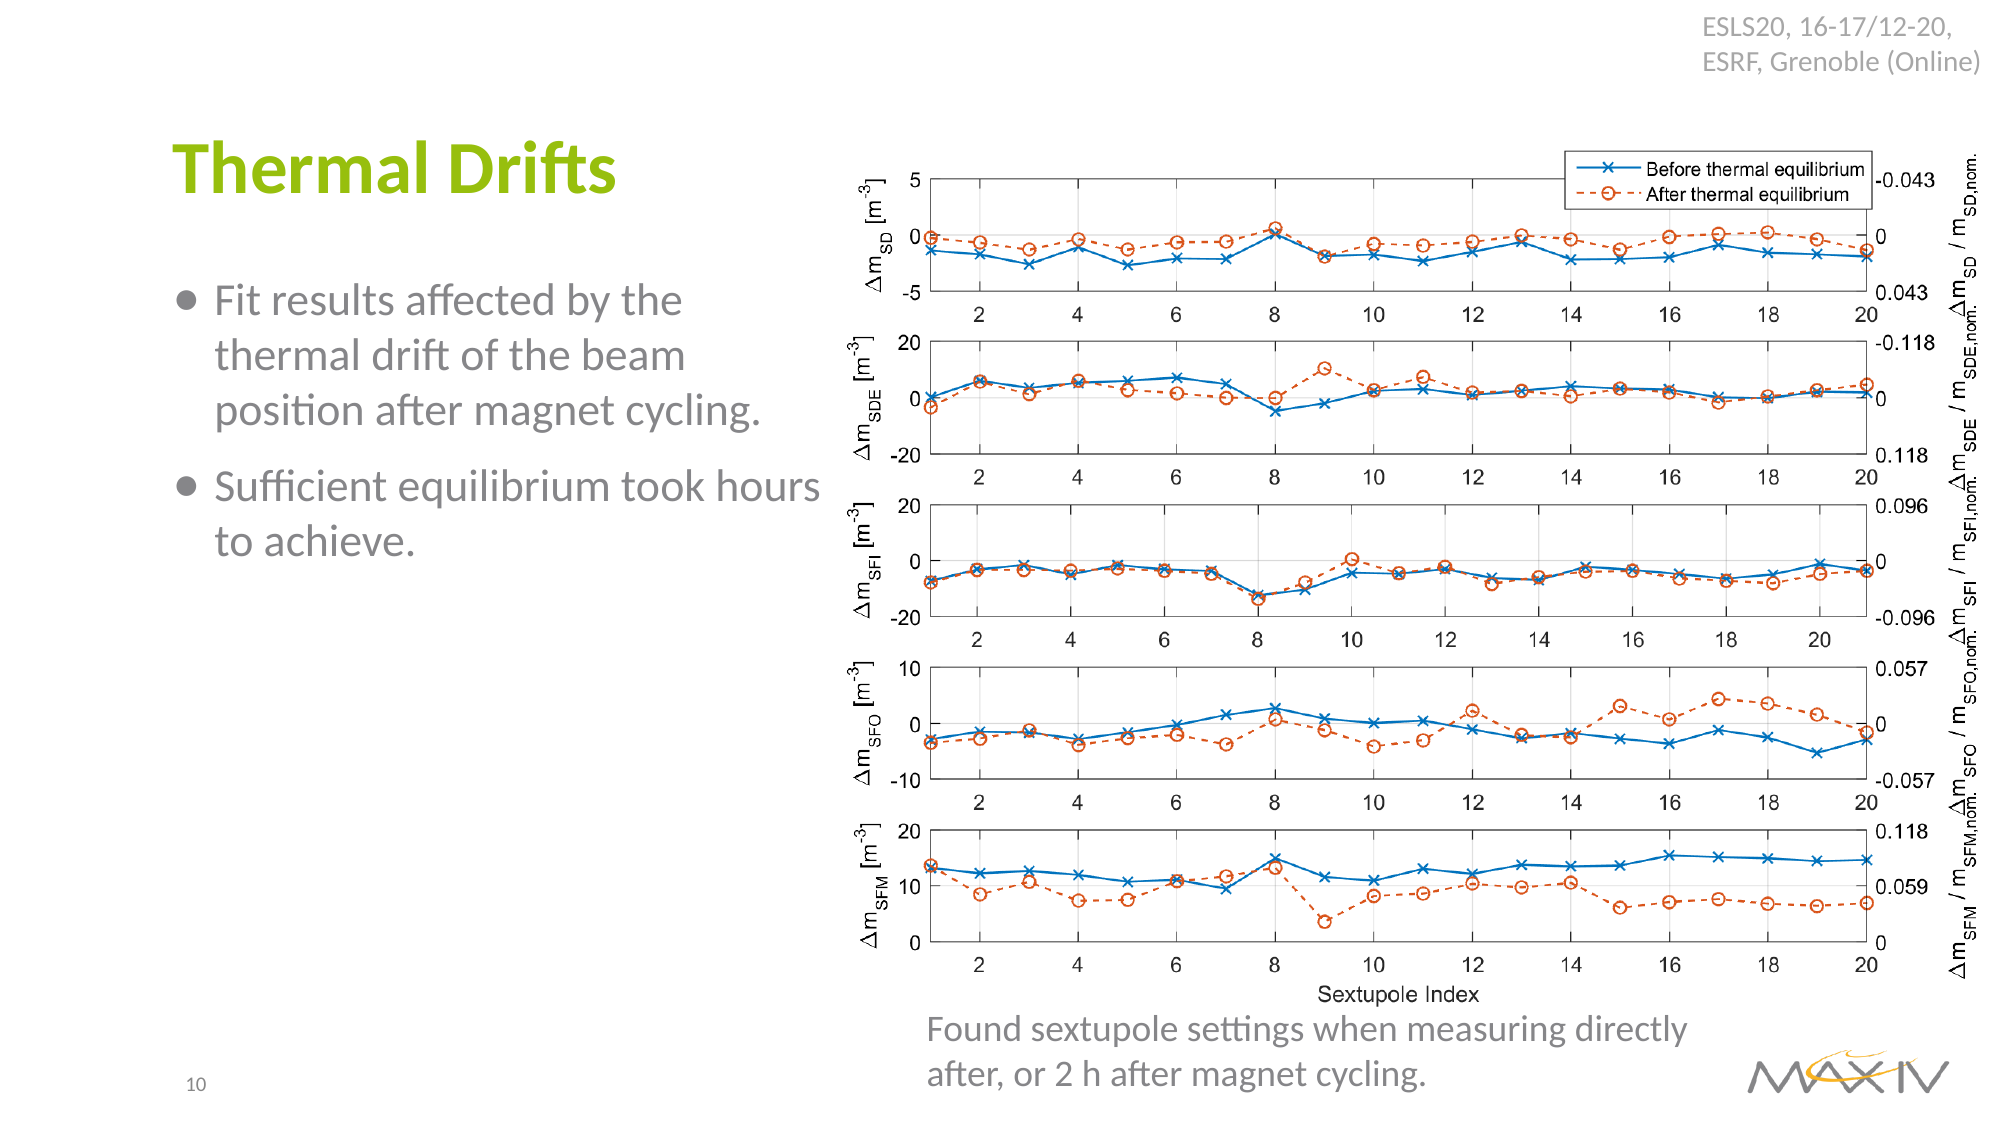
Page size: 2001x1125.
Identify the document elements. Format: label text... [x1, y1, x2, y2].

picture [772, 107, 1982, 1094]
list Fit results affected by the thermal drift of the beam position after magnet cycling. Sufficient equilibrium took hours to achieve. [164, 261, 839, 1125]
text_box Found sextupole settings when measuring directly after, or 2 h after magnet cycling. [919, 1050, 1760, 1102]
title Thermal Drifts [164, 0, 1827, 217]
